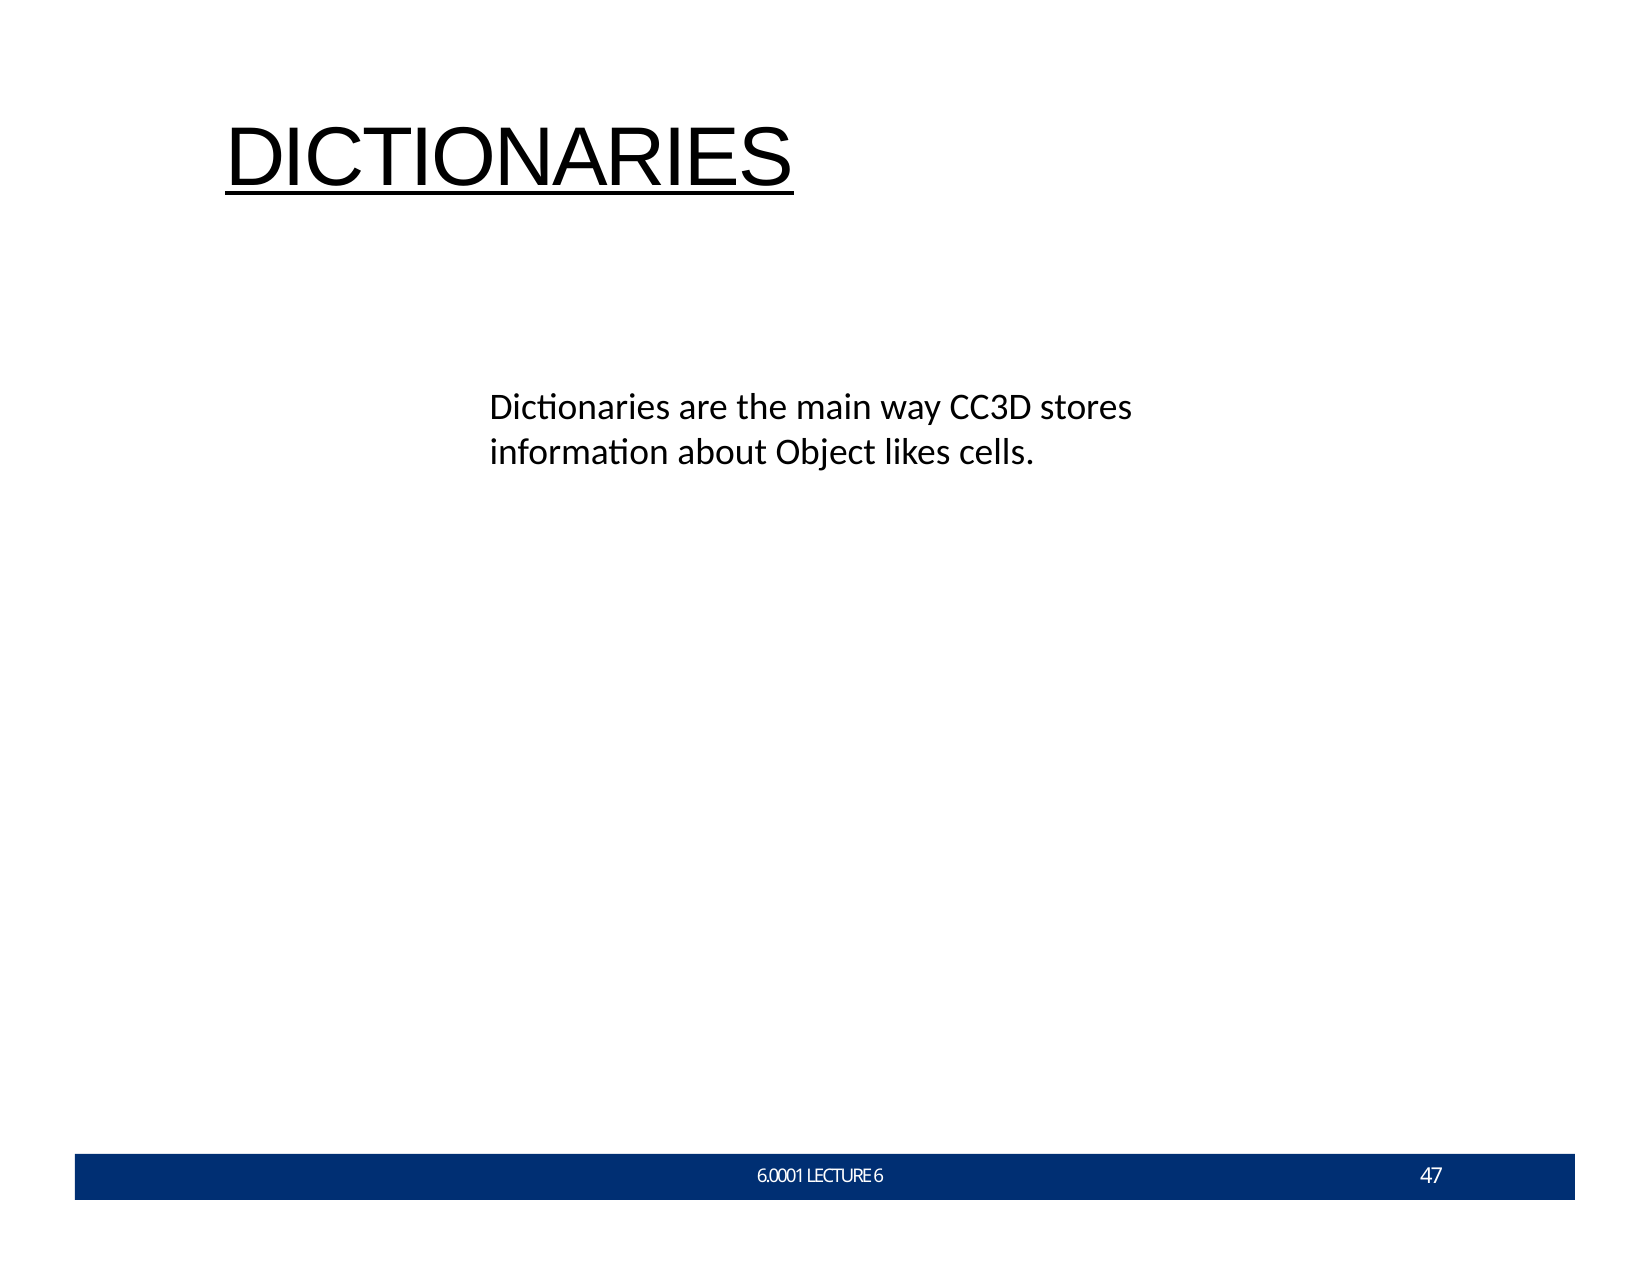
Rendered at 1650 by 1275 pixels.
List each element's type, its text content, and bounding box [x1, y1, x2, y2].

footer 6.0001 LECTURE 6 [754, 1162, 897, 1275]
text_box Dictionaries are the main way CC3D stores information about Object likes cells. [474, 374, 1150, 480]
title DICTIONARIES [222, 100, 1400, 316]
text_box 47 [1413, 1160, 1447, 1192]
